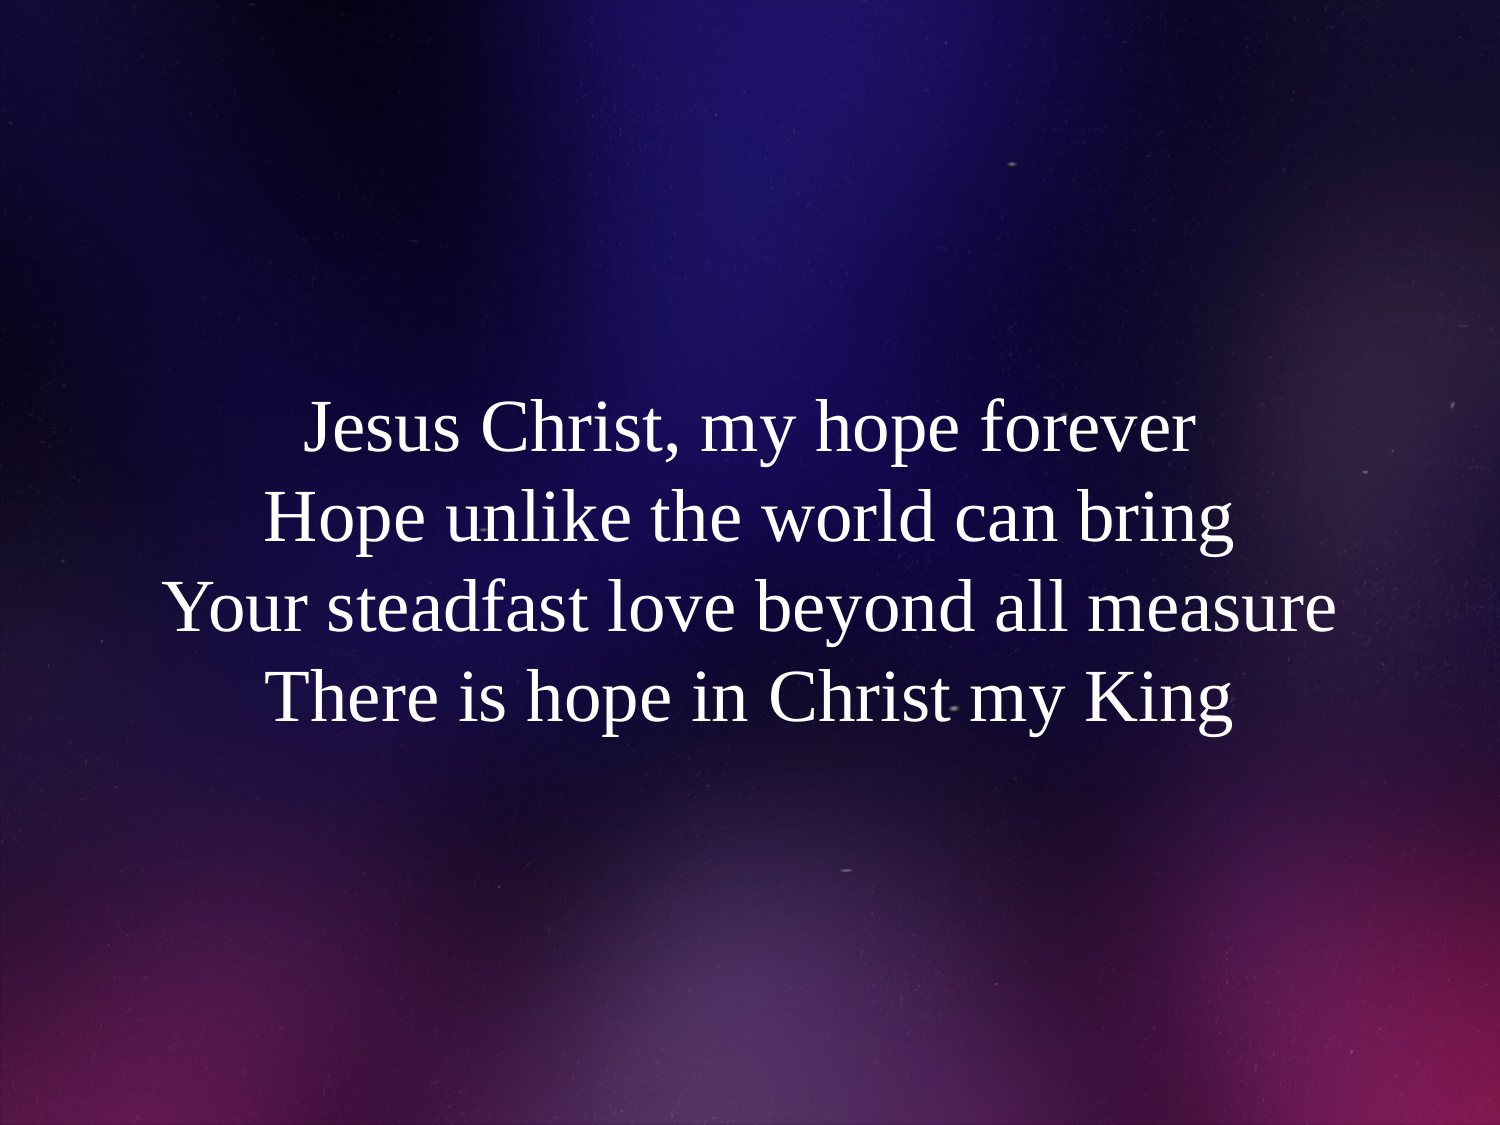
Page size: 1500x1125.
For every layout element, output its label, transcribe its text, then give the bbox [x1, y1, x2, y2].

title Jesus Christ, my hope forever Hope unlike the world can bring Your steadfast love beyond all measure There is hope in Christ my King [37, 462, 1463, 650]
picture [0, 0, 1500, 1125]
